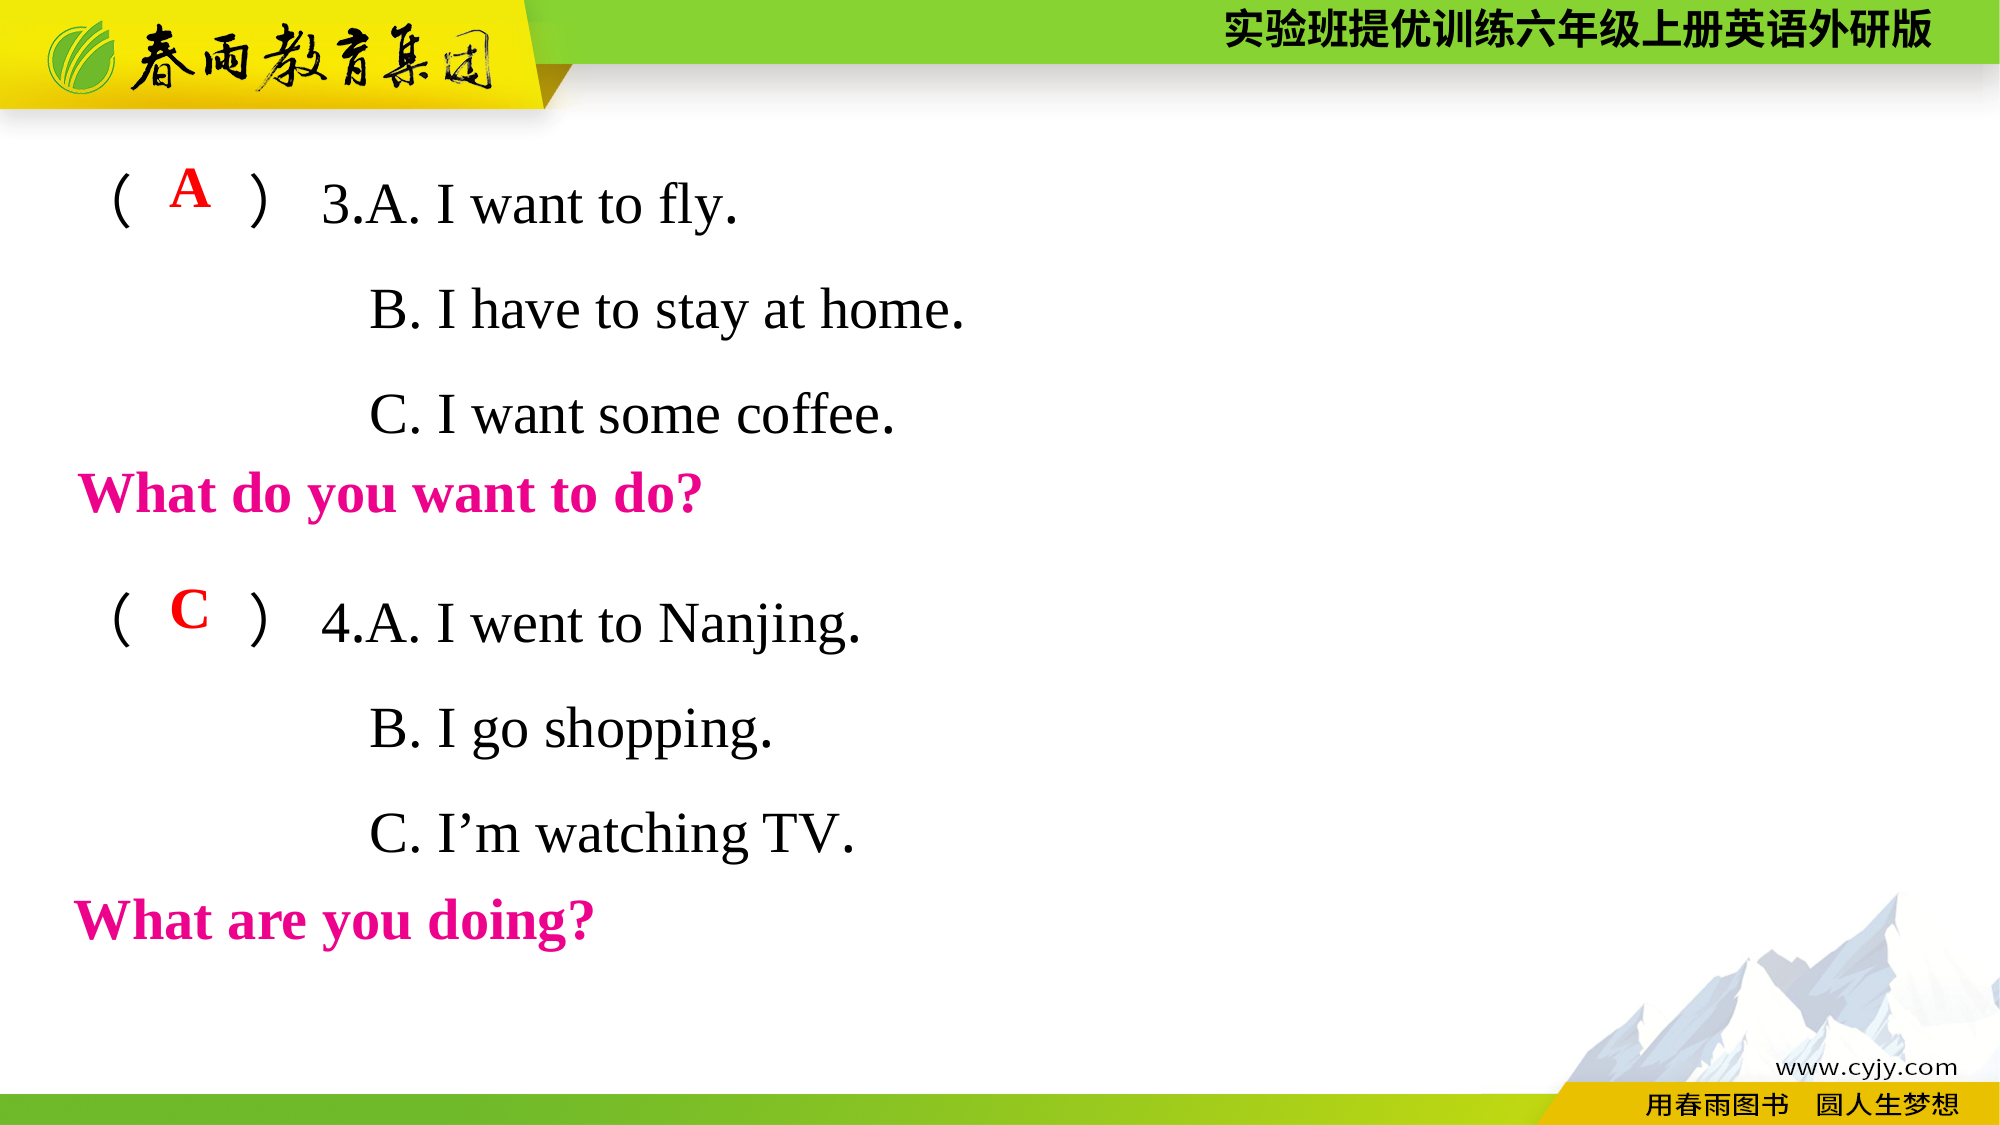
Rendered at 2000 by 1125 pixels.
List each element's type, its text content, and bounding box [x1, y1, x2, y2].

text_box A [154, 141, 227, 227]
text_box C [154, 562, 227, 648]
list （ ）3.A. I want to fly. B. I have to stay at home. C. I want some coffee. （ ）4.A. I went to Nanjing. B. I go shopping. C. I’m watching TV. [59, 122, 1944, 880]
picture [0, 0, 2000, 1125]
text_box What do you want to do? [62, 411, 721, 532]
text_box What are you doing? [59, 838, 653, 959]
